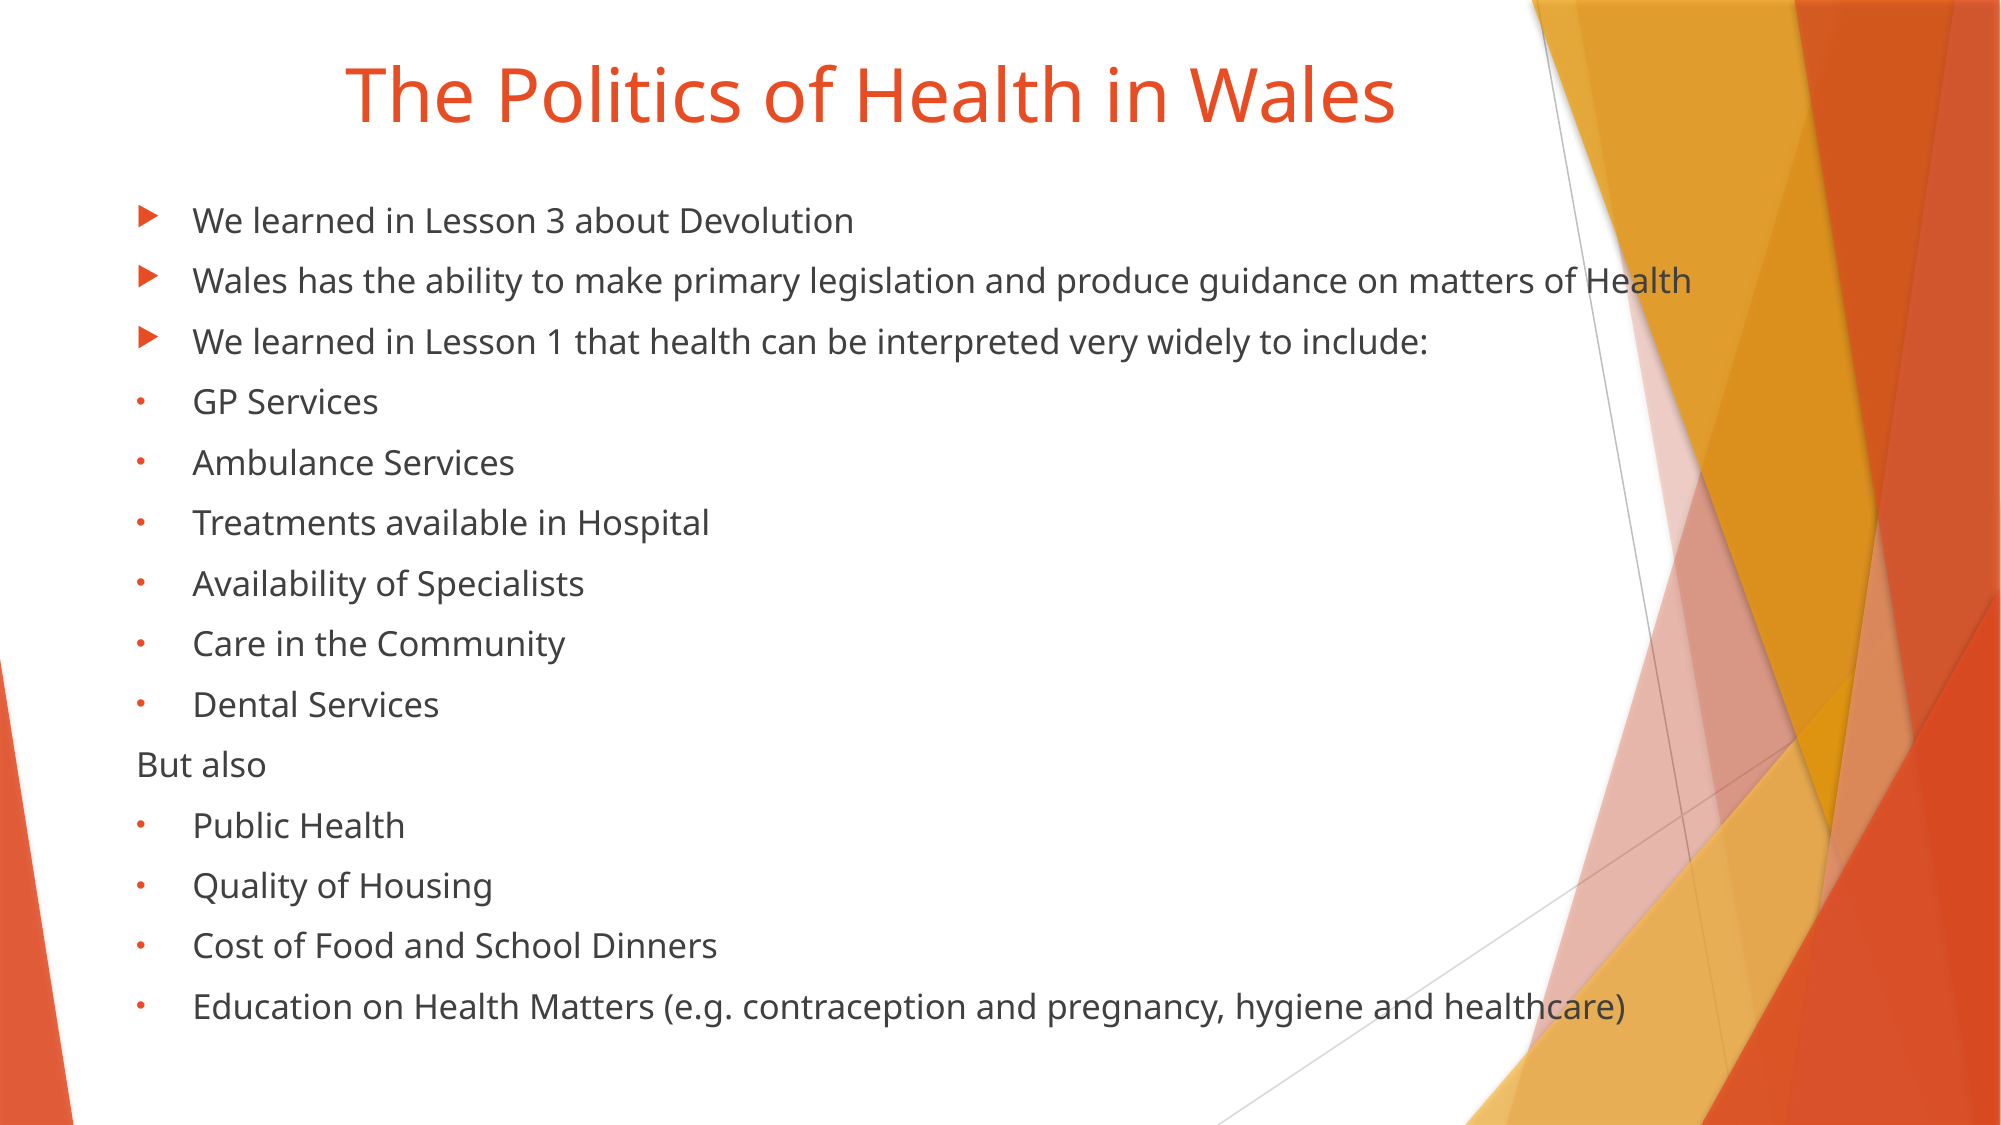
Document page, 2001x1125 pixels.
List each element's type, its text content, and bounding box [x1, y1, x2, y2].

title The Politics of Health in Wales [176, 40, 1587, 191]
list We learned in Lesson 3 about Devolution Wales has the ability to make primary legislation and produce guidance on matters of Health We learned in Lesson 1 that health can be interpreted very widely to include: GP Services Ambulance Services Treatments available in Hospital Availability of Specialists Care in the Community Dental Services But also Public Health Quality of Housing Cost of Food and School Dinners Education on Health Matters (e.g. contraception and pregnancy, hygiene and healthcare) [121, 191, 1716, 1059]
